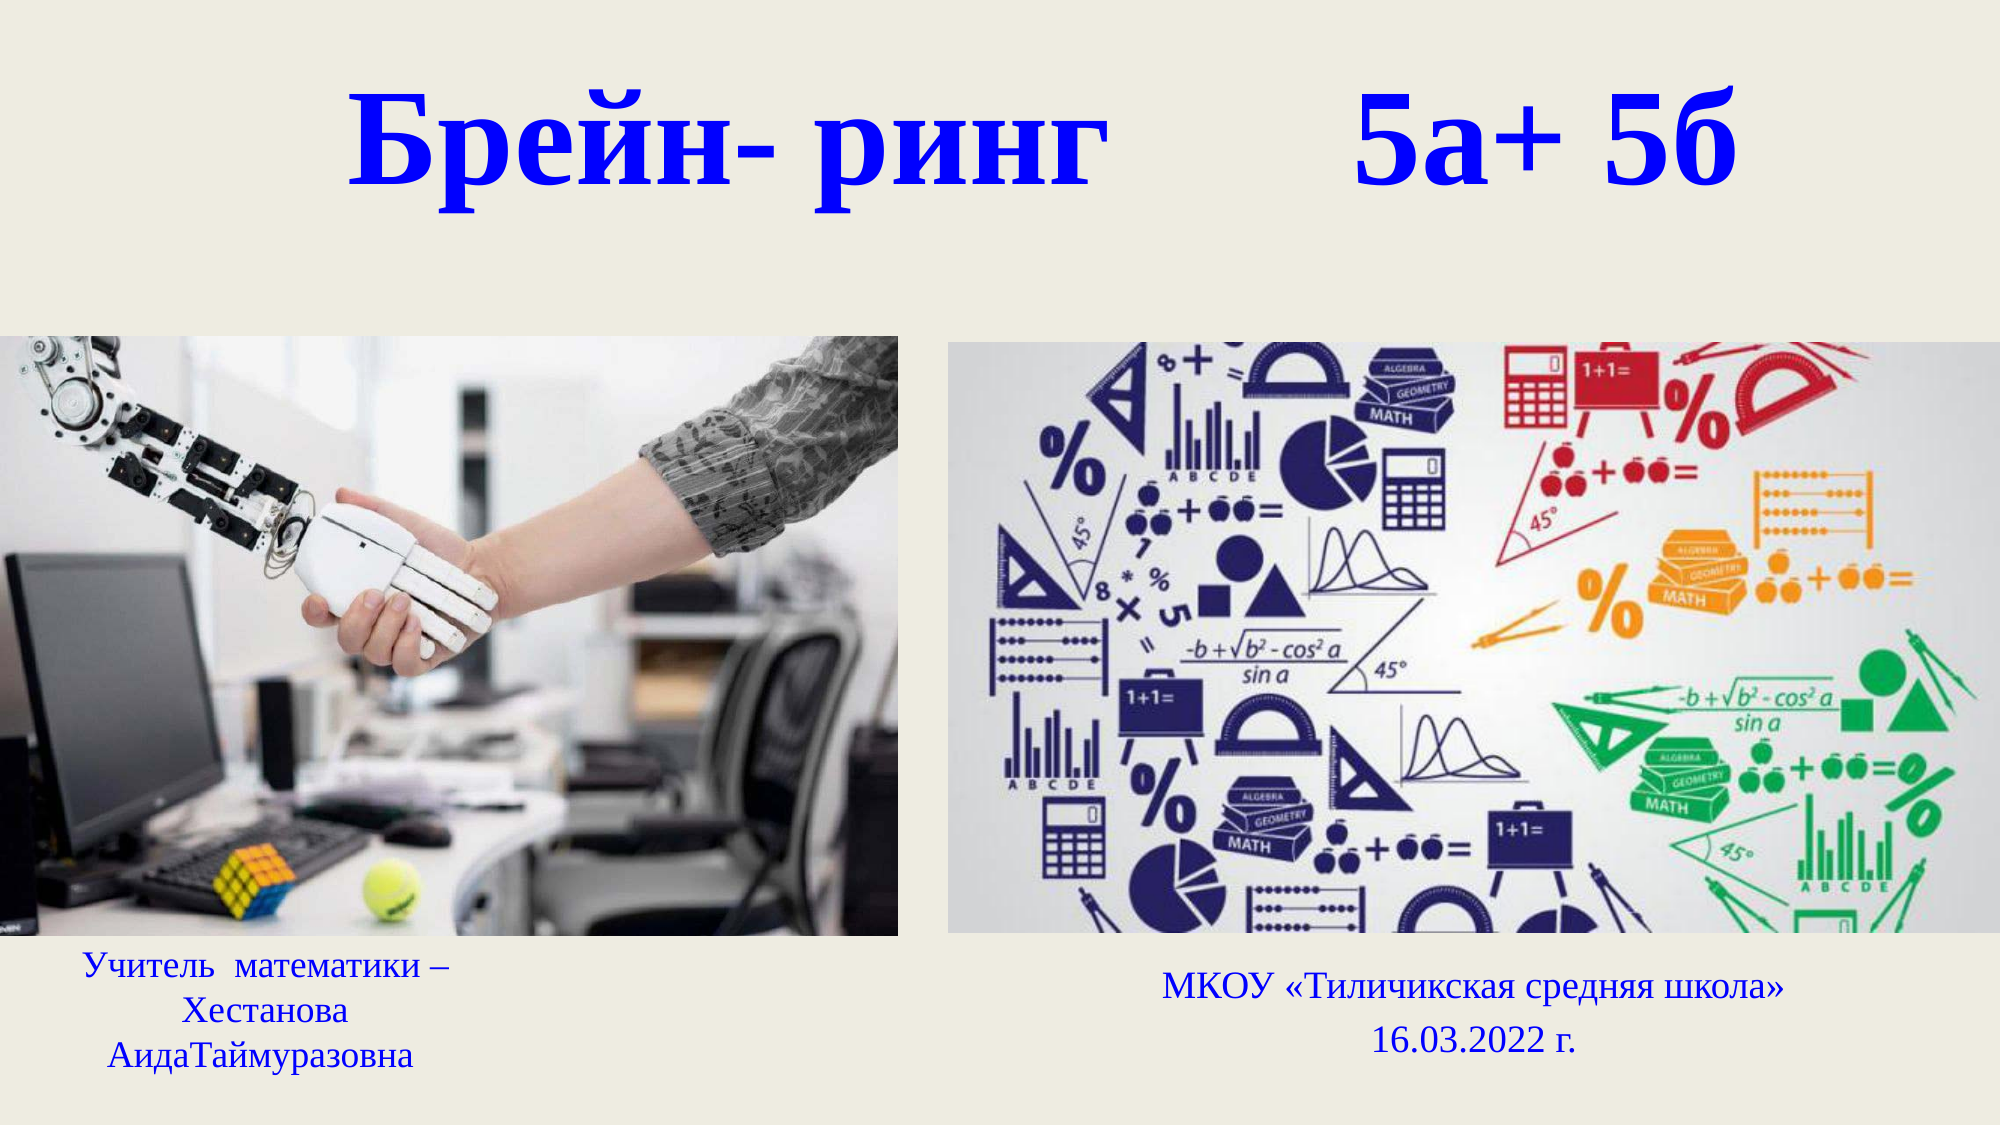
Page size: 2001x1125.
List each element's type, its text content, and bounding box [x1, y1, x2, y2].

text_box Учитель математики –Хестанова АидаТаймуразовна [54, 943, 476, 1083]
subtitle МКОУ «Тиличикская средняя школа» 16.03.2022 г. [1144, 951, 1804, 1105]
picture [947, 341, 2000, 933]
text_box Брейн- ринг 5а+ 5б [124, 39, 1964, 220]
picture [0, 336, 898, 936]
